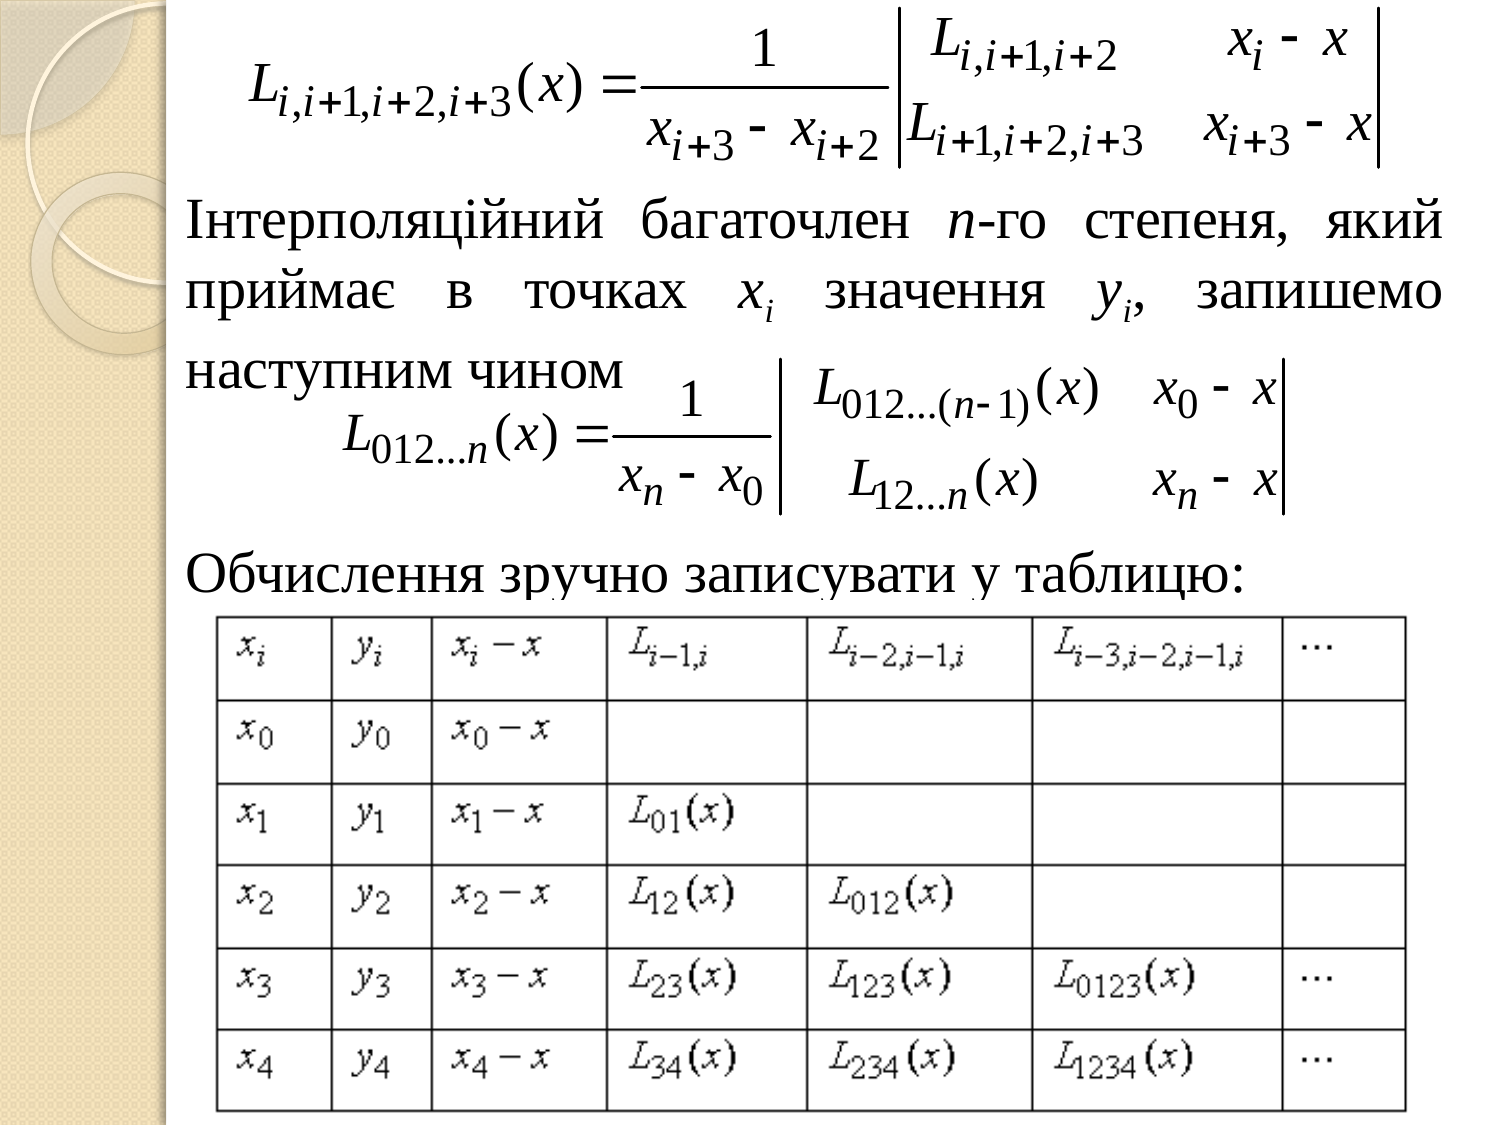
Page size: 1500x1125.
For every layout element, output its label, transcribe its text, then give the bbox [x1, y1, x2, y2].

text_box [240, 0, 1389, 178]
picture [202, 600, 1428, 1125]
text_box Обчислення зручно записувати у таблицю: [171, 527, 1459, 612]
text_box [335, 349, 1295, 522]
text_box Інтерполяційний багаточлен n-го степеня, який приймає в точках xi значення уi, запишемо наступним чином [171, 172, 1459, 408]
